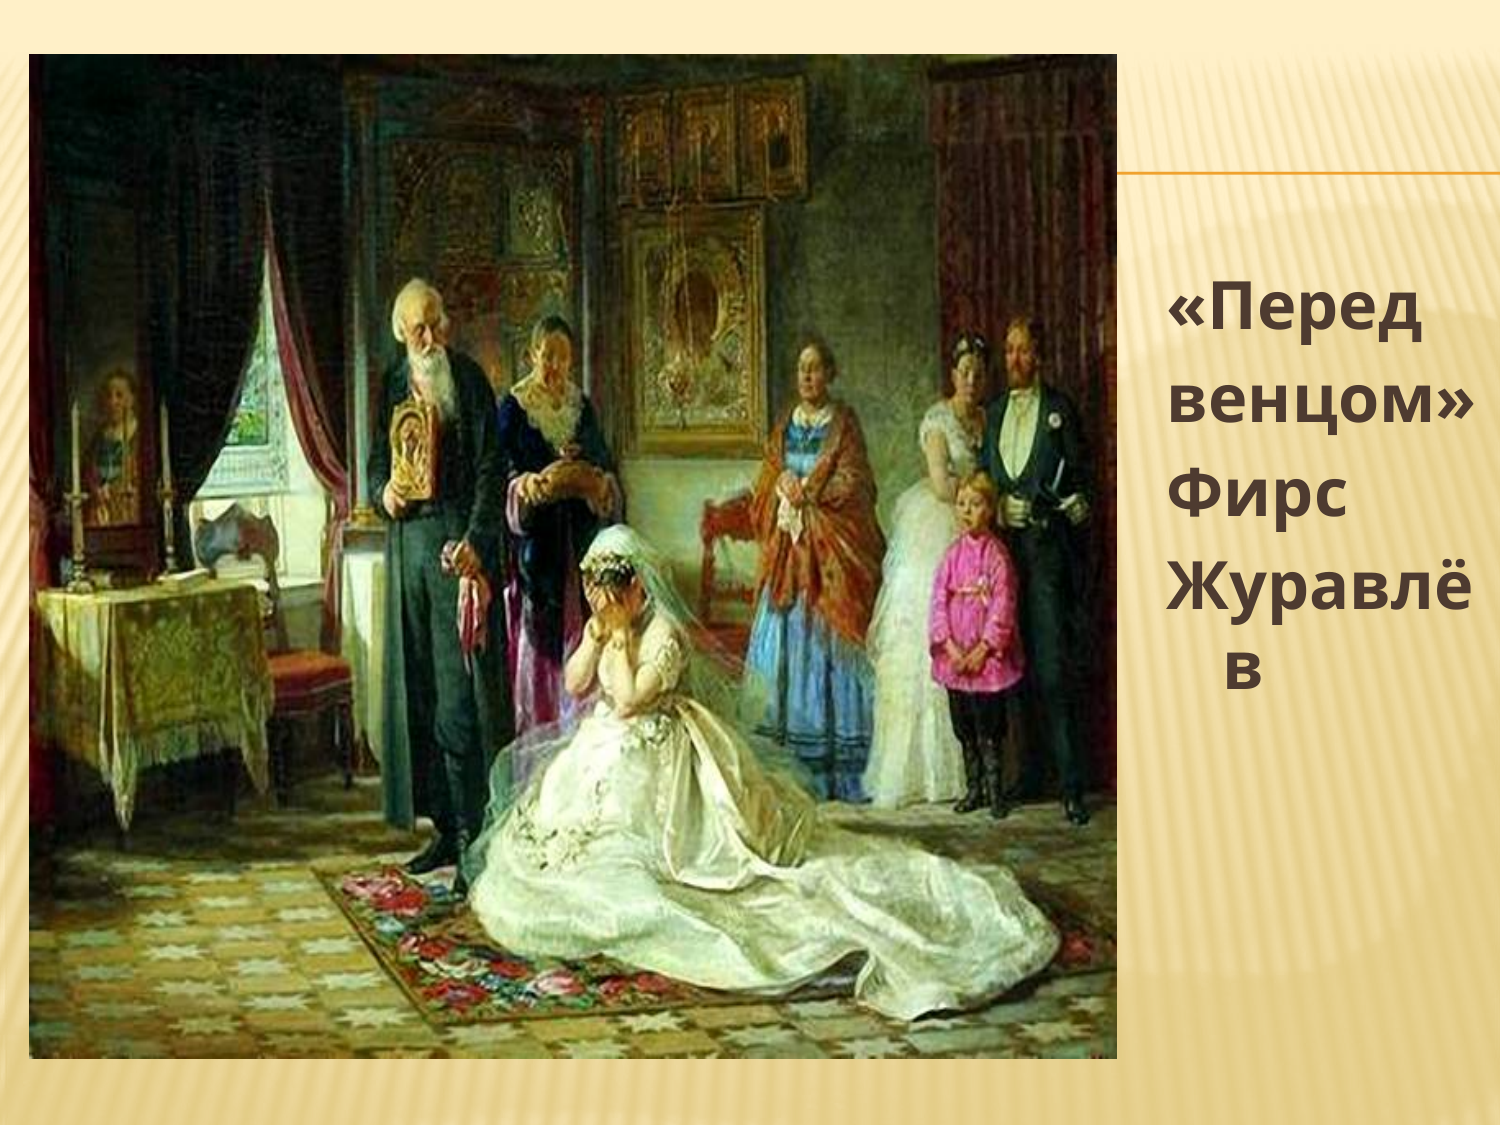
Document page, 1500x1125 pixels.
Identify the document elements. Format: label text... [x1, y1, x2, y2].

list «Перед венцом» Фирс Журавлёв [1151, 255, 1500, 998]
picture [29, 54, 1117, 1059]
